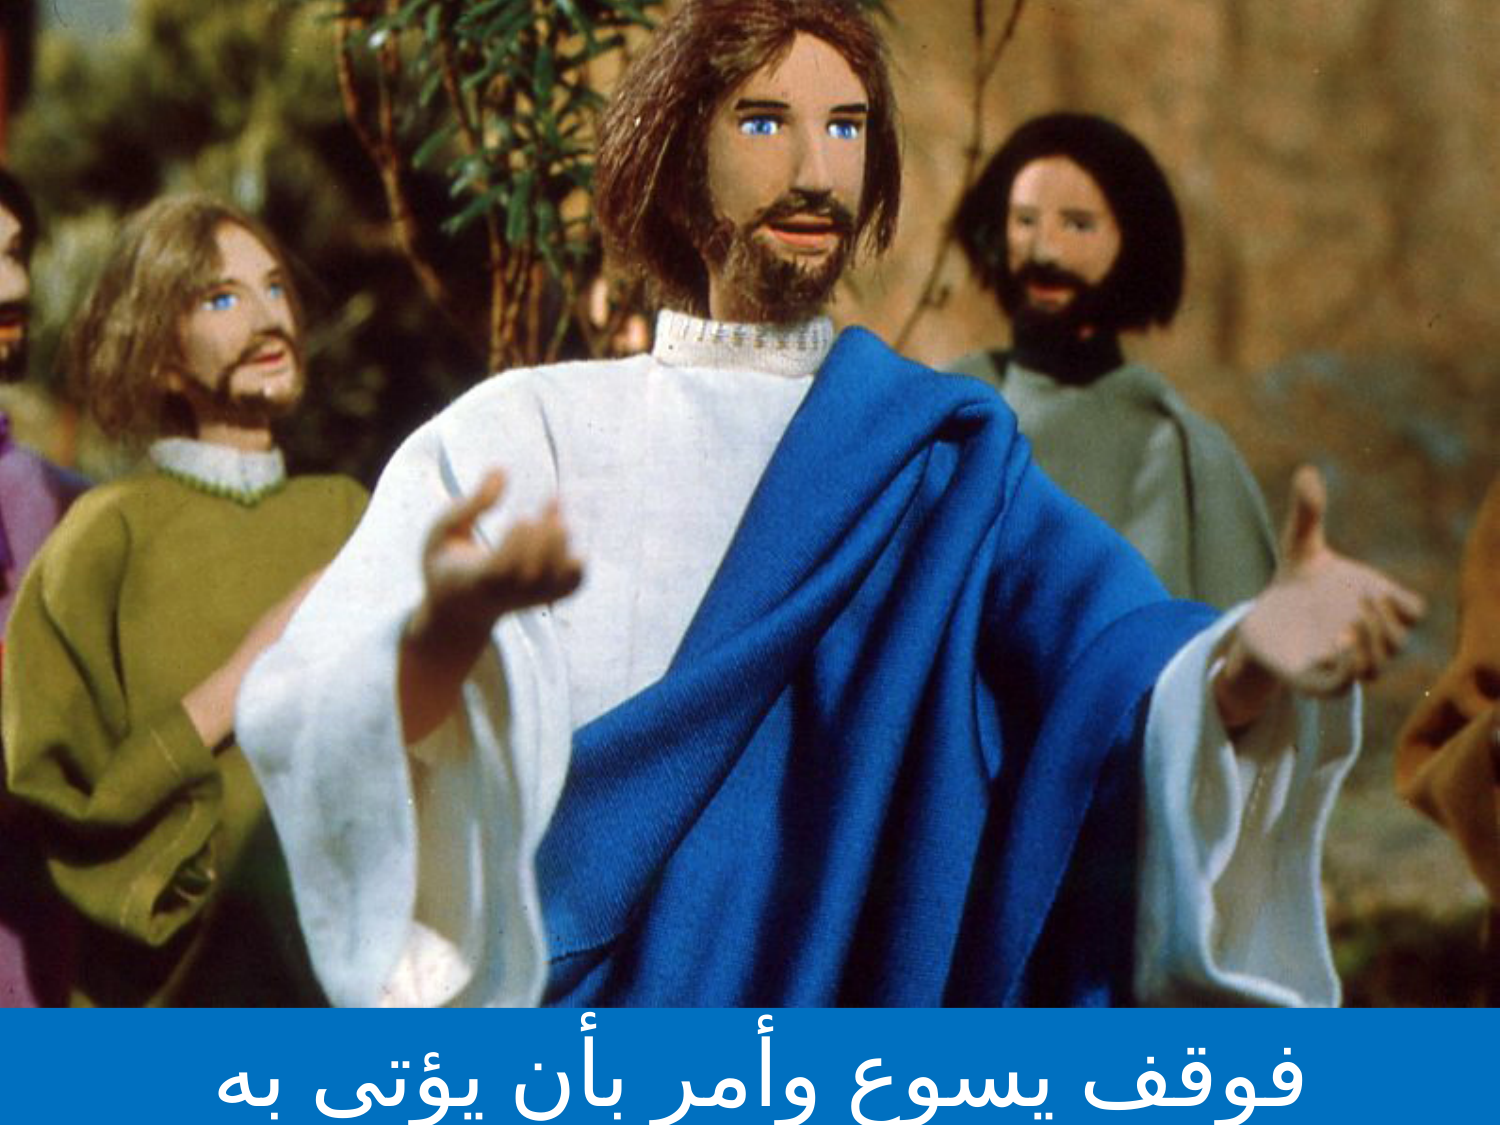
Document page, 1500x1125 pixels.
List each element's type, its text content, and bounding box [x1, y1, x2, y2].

text_box فوقف يسوع وأمر بأن يؤتى به [0, 1014, 1500, 1125]
picture [0, 0, 1500, 1008]
